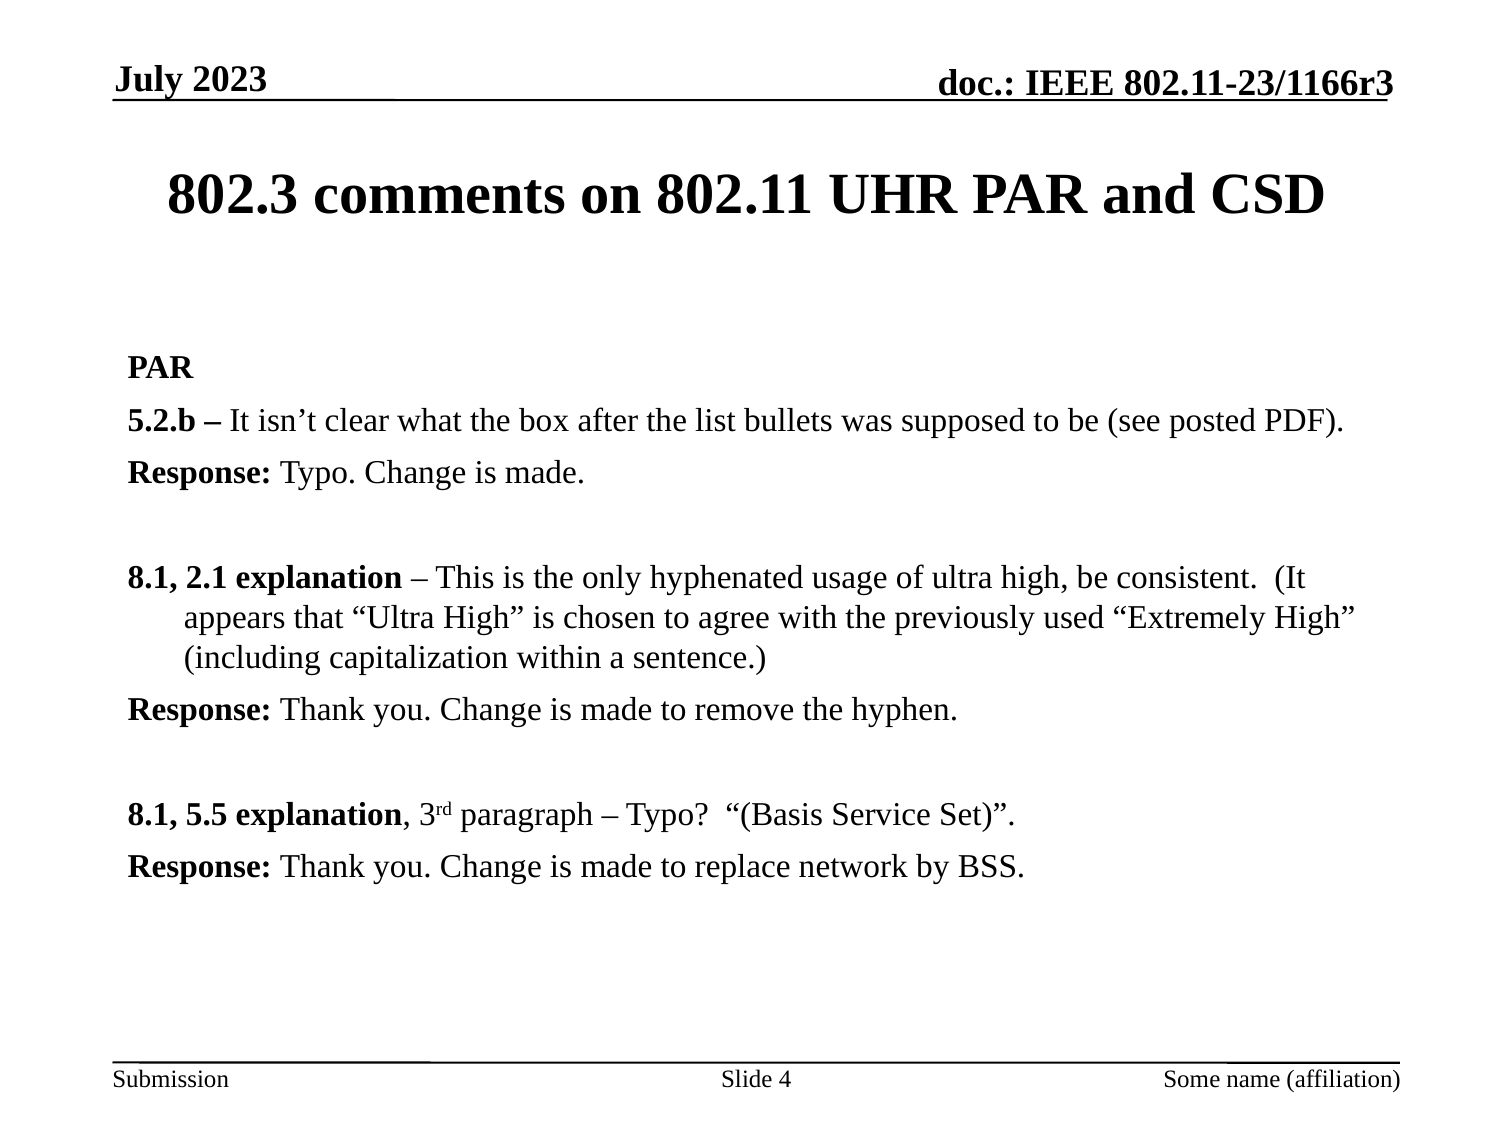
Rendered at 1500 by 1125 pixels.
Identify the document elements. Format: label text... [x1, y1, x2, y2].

slide_number Slide 4 [712, 1061, 800, 1123]
title 802.3 comments on 802.11 UHR PAR and CSD [93, 124, 1402, 257]
footer Some name (affiliation) [878, 1061, 1402, 1093]
list PAR 5.2.b – It isn’t clear what the box after the list bullets was supposed to be (see posted PDF). Response: Typo. Change is made. 8.1, 2.1 explanation – This is the only hyphenated usage of ultra high, be consistent. (It appears that “Ultra High” is chosen to agree with the previously used “Extremely High” (including capitalization within a sentence.) Response: Thank you. Change is made to remove the hyphen. 8.1, 5.5 explanation, 3rd paragraph – Typo? “(Basis Service Set)”. Response: Thank you. Change is made to replace network by BSS. [112, 337, 1388, 988]
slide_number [114, 54, 423, 100]
